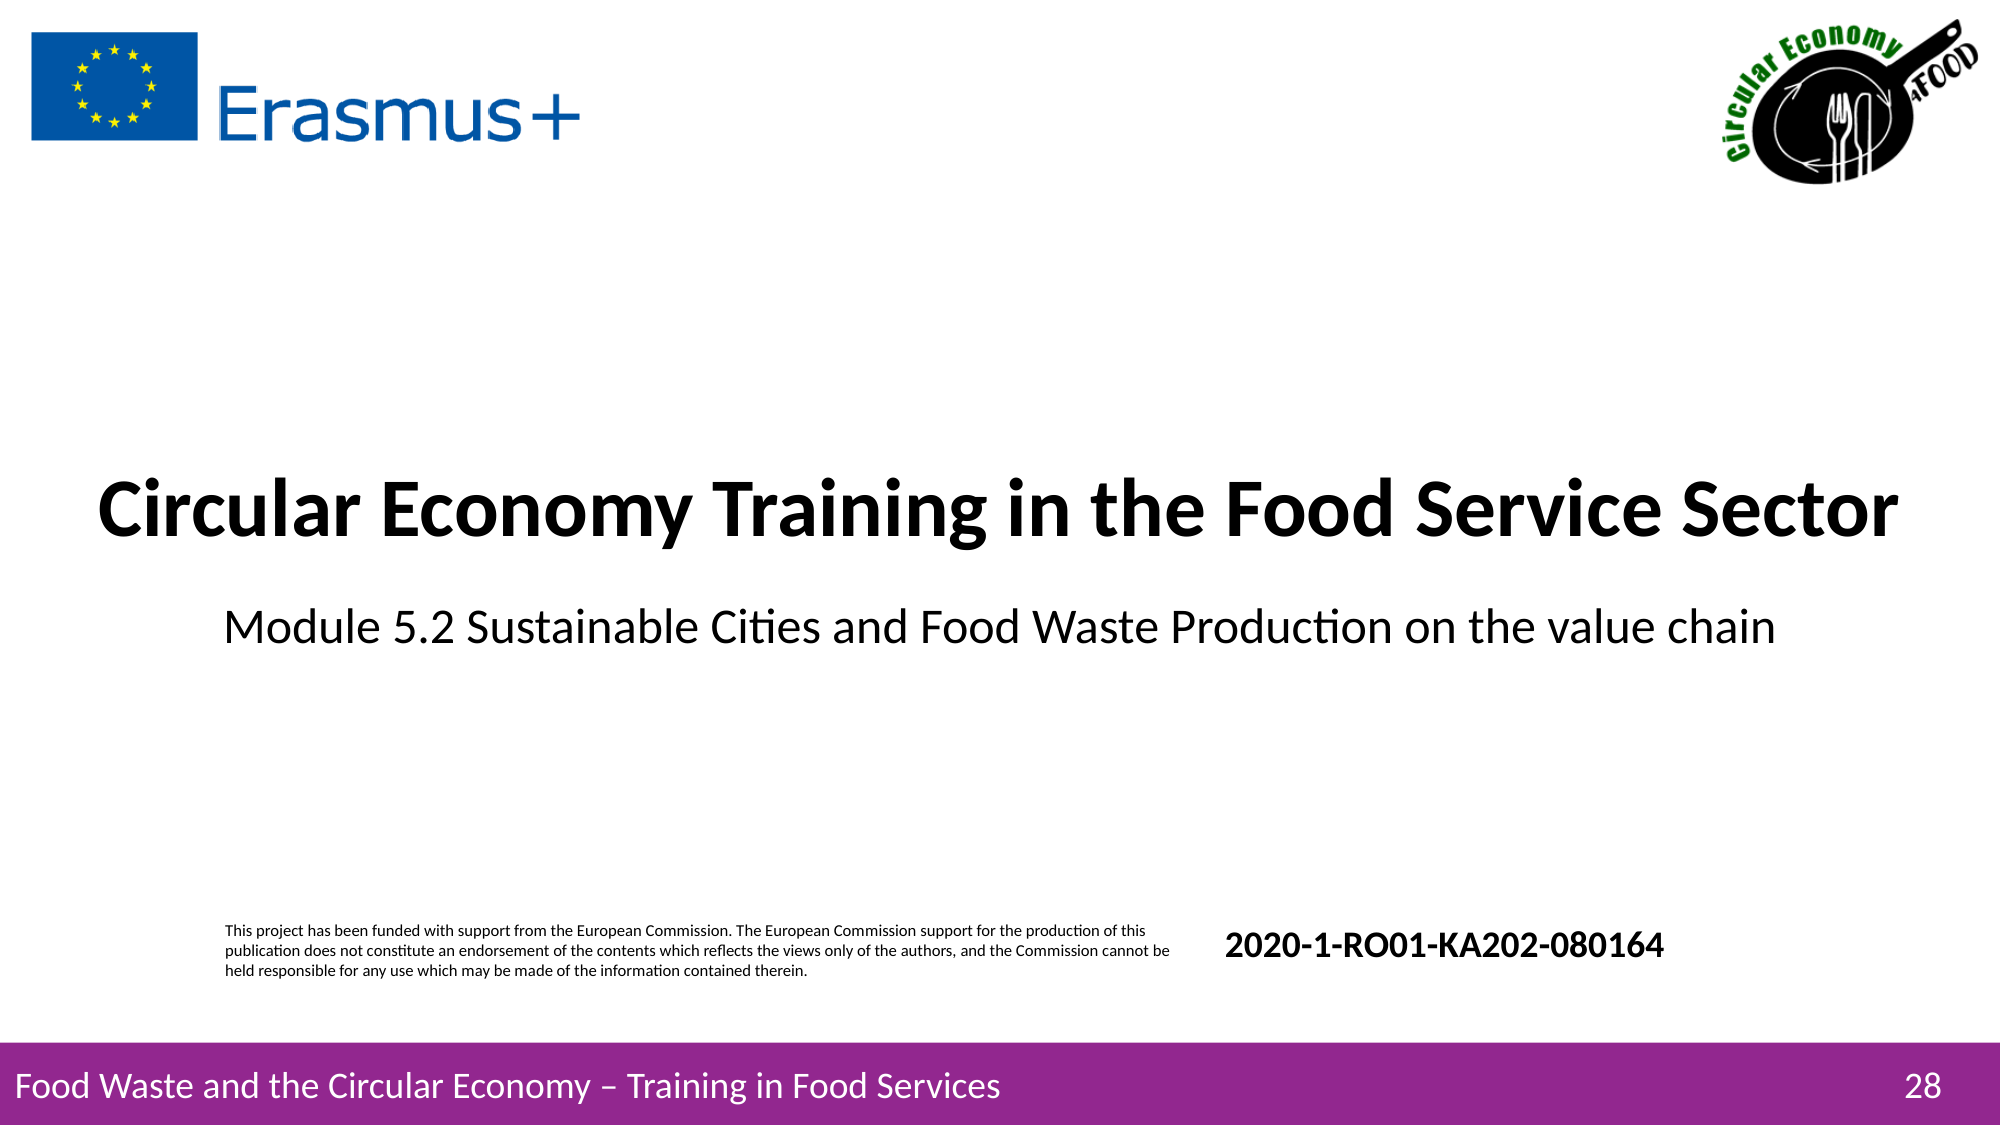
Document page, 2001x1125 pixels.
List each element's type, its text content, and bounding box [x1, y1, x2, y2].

picture [0, 0, 612, 172]
title Circular Economy Training in the Food Service Sector [75, 389, 1925, 563]
picture [1721, 18, 1979, 185]
subtitle Module 5.2 Sustainable Cities and Food Waste Production on the value chain [202, 592, 1798, 809]
